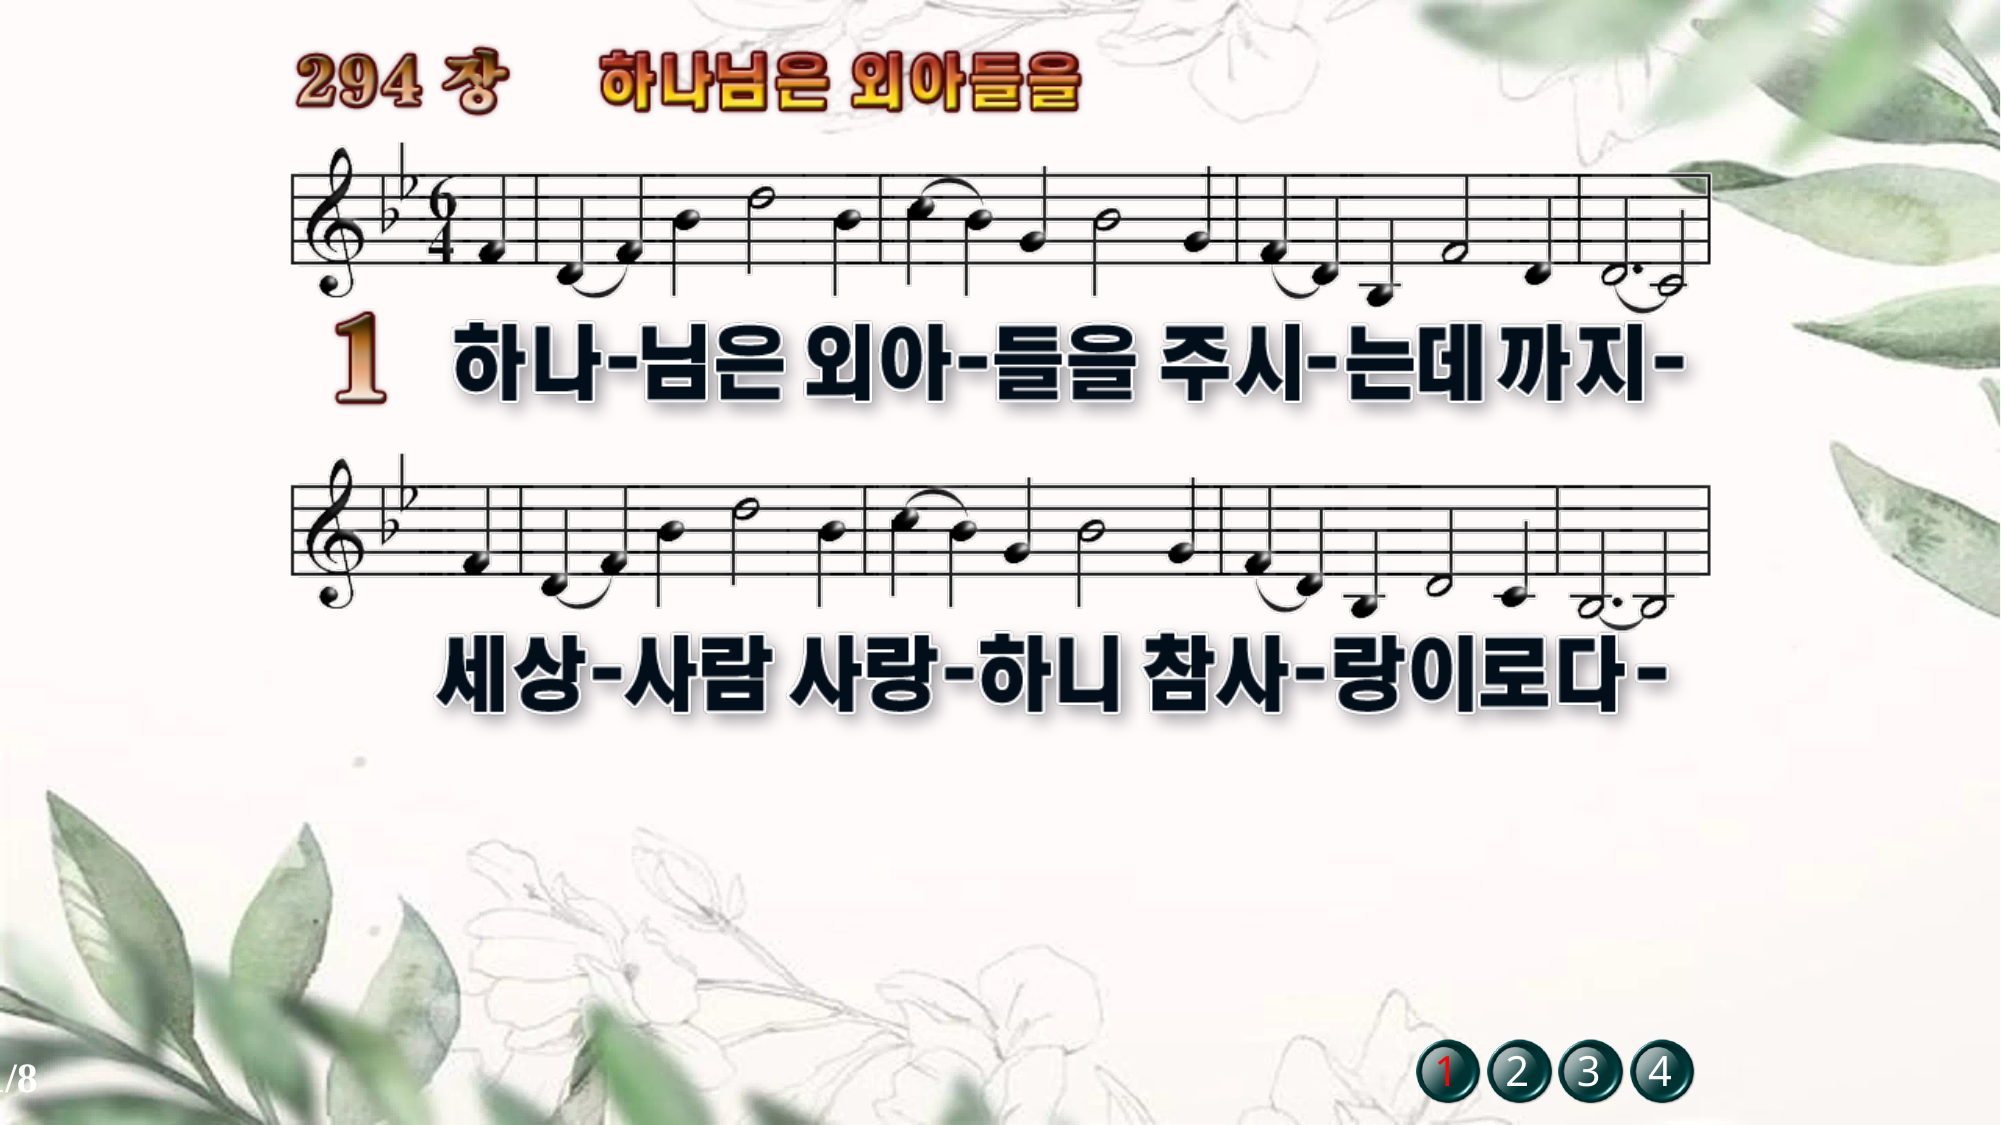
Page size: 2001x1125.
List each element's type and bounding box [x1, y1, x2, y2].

text_box [1484, 1035, 1555, 1106]
text_box [1413, 1035, 1484, 1106]
text_box [1555, 1035, 1626, 1106]
text_box [1627, 1035, 1697, 1106]
picture [0, 0, 2001, 1125]
